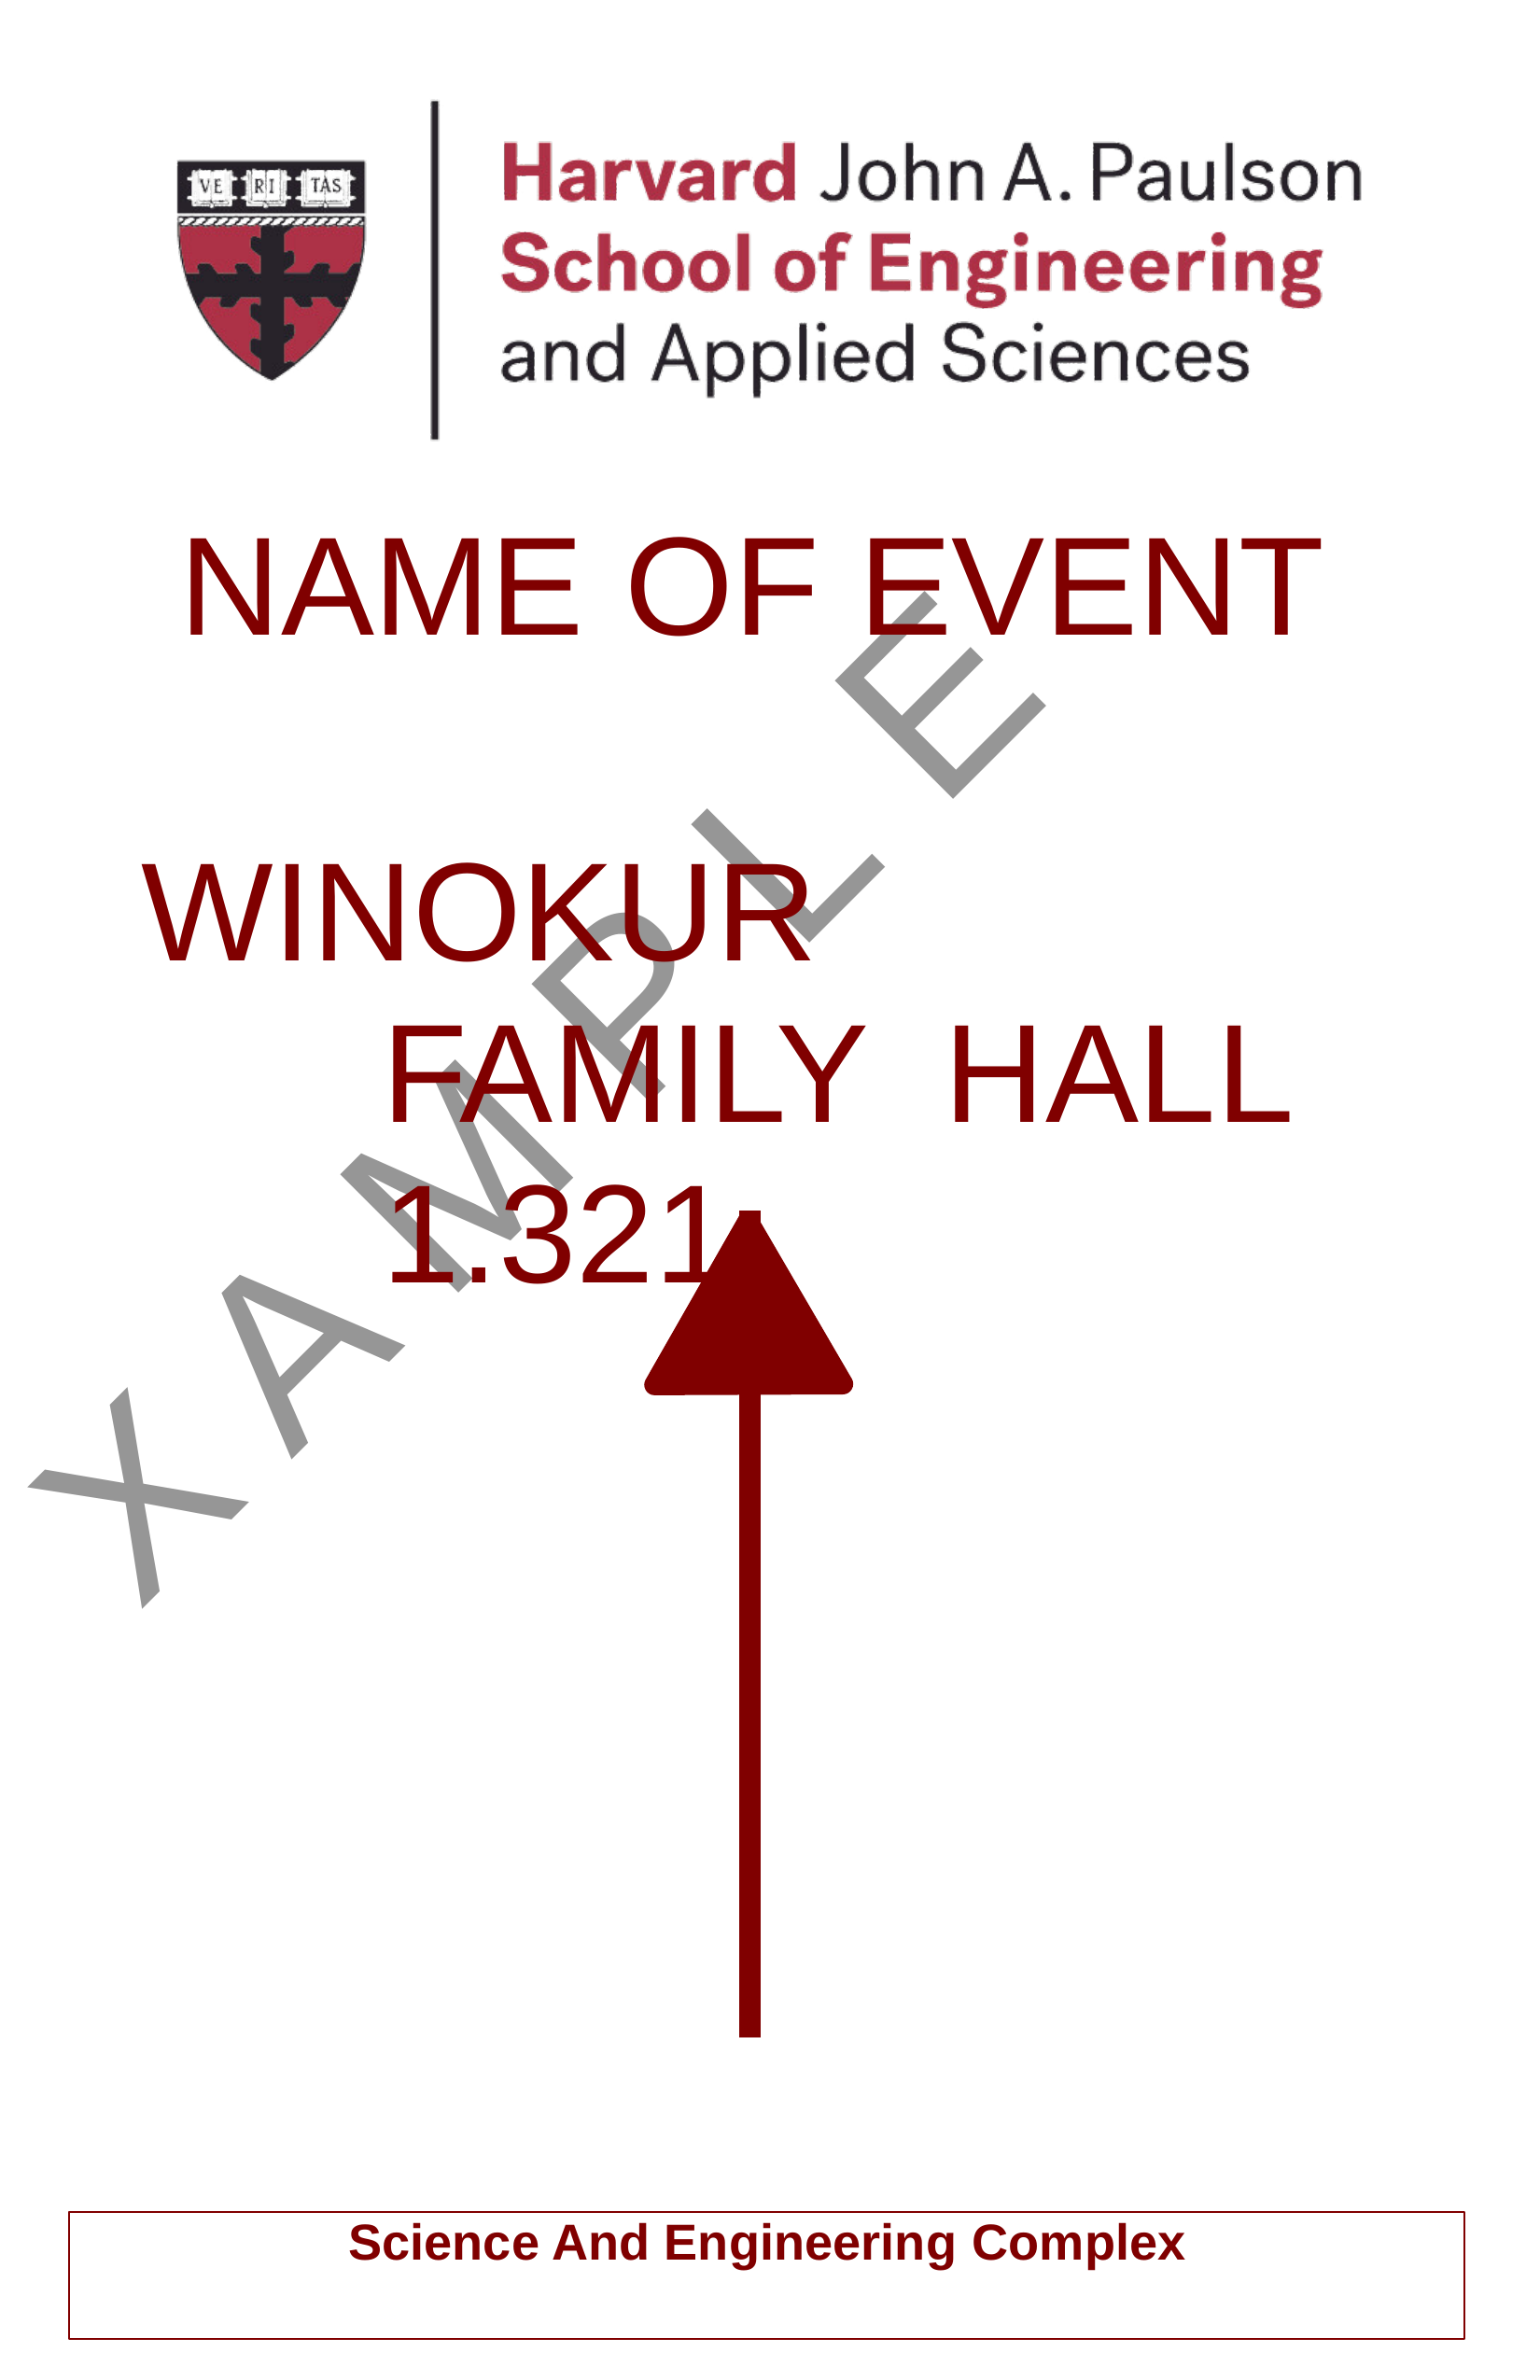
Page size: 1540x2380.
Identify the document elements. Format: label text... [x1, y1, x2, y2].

text_box [65, 52, 1466, 497]
footer Science And Engineering Complex [346, 2212, 1188, 2380]
text_box [654, 1311, 843, 1385]
text_box NAME OF EVENT [177, 493, 1326, 664]
text_box [68, 2212, 346, 2339]
text_box WINOKUR FAMILY HALL 1.321 [139, 815, 1365, 1311]
text_box X A M P L E [1, 1311, 511, 1648]
text_box [1188, 2212, 1465, 2339]
text_box X A M P L E [662, 664, 1126, 815]
